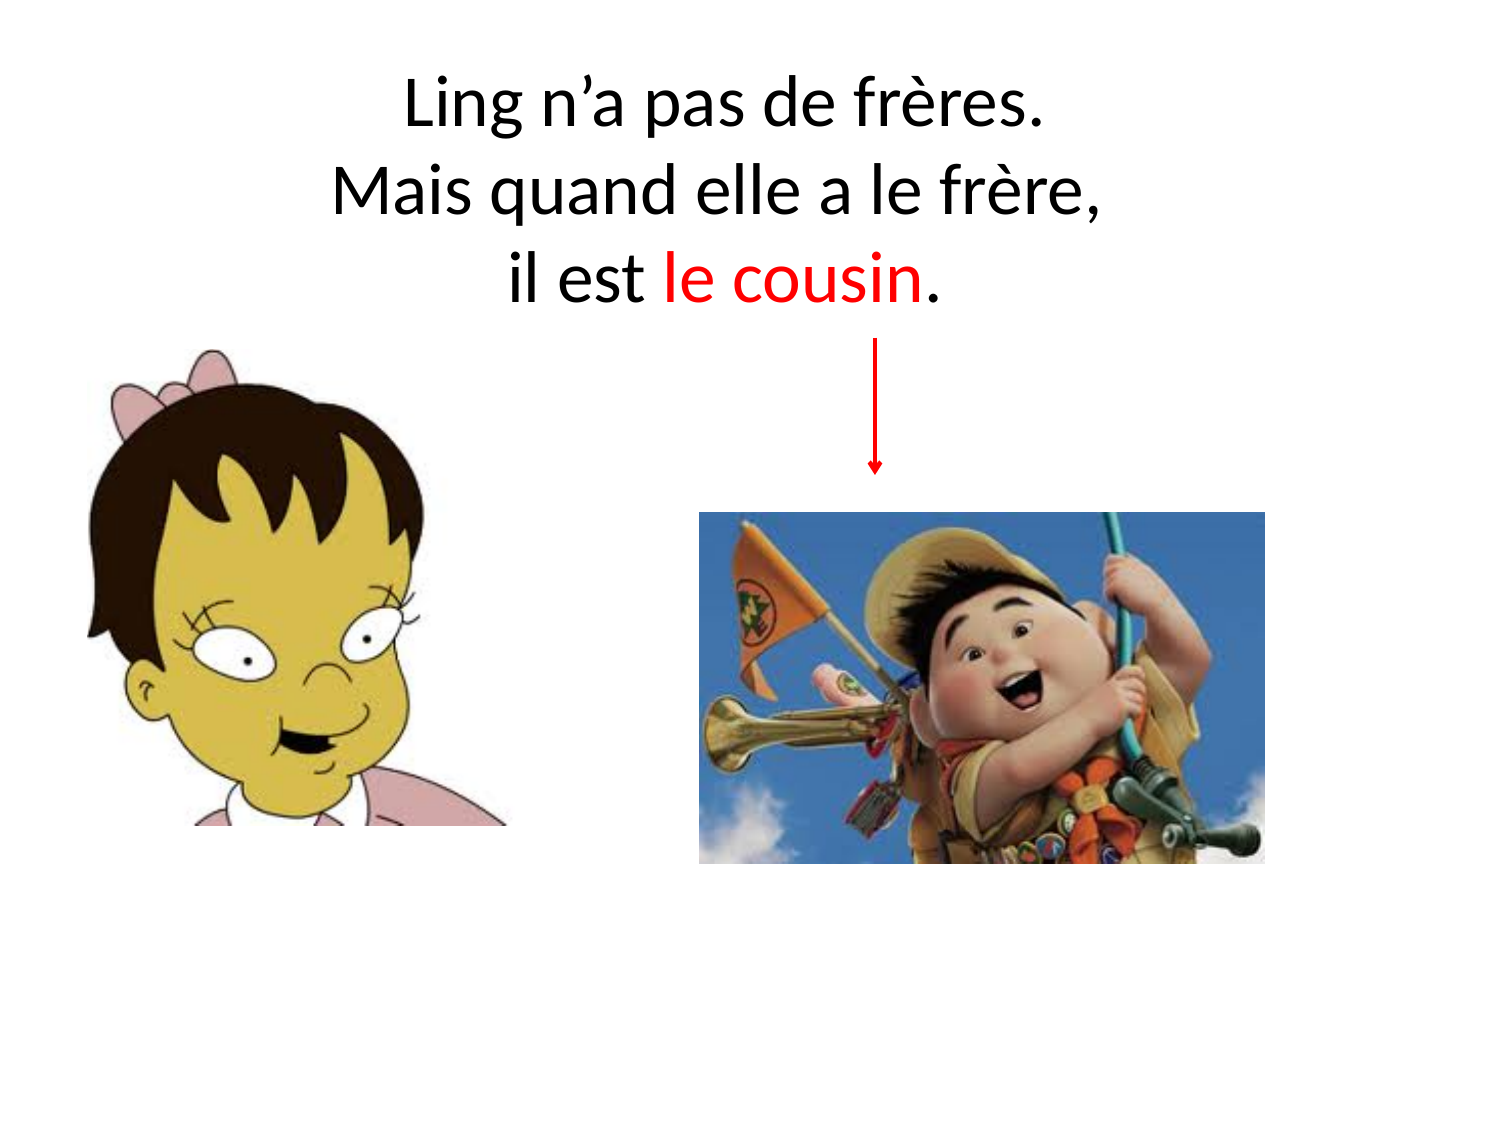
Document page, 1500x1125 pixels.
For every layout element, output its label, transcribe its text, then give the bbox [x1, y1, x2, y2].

title Ling n’a pas de frères. Mais quand elle a le frère, il est le cousin. [24, 45, 1425, 325]
picture [87, 349, 527, 826]
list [699, 512, 1265, 865]
